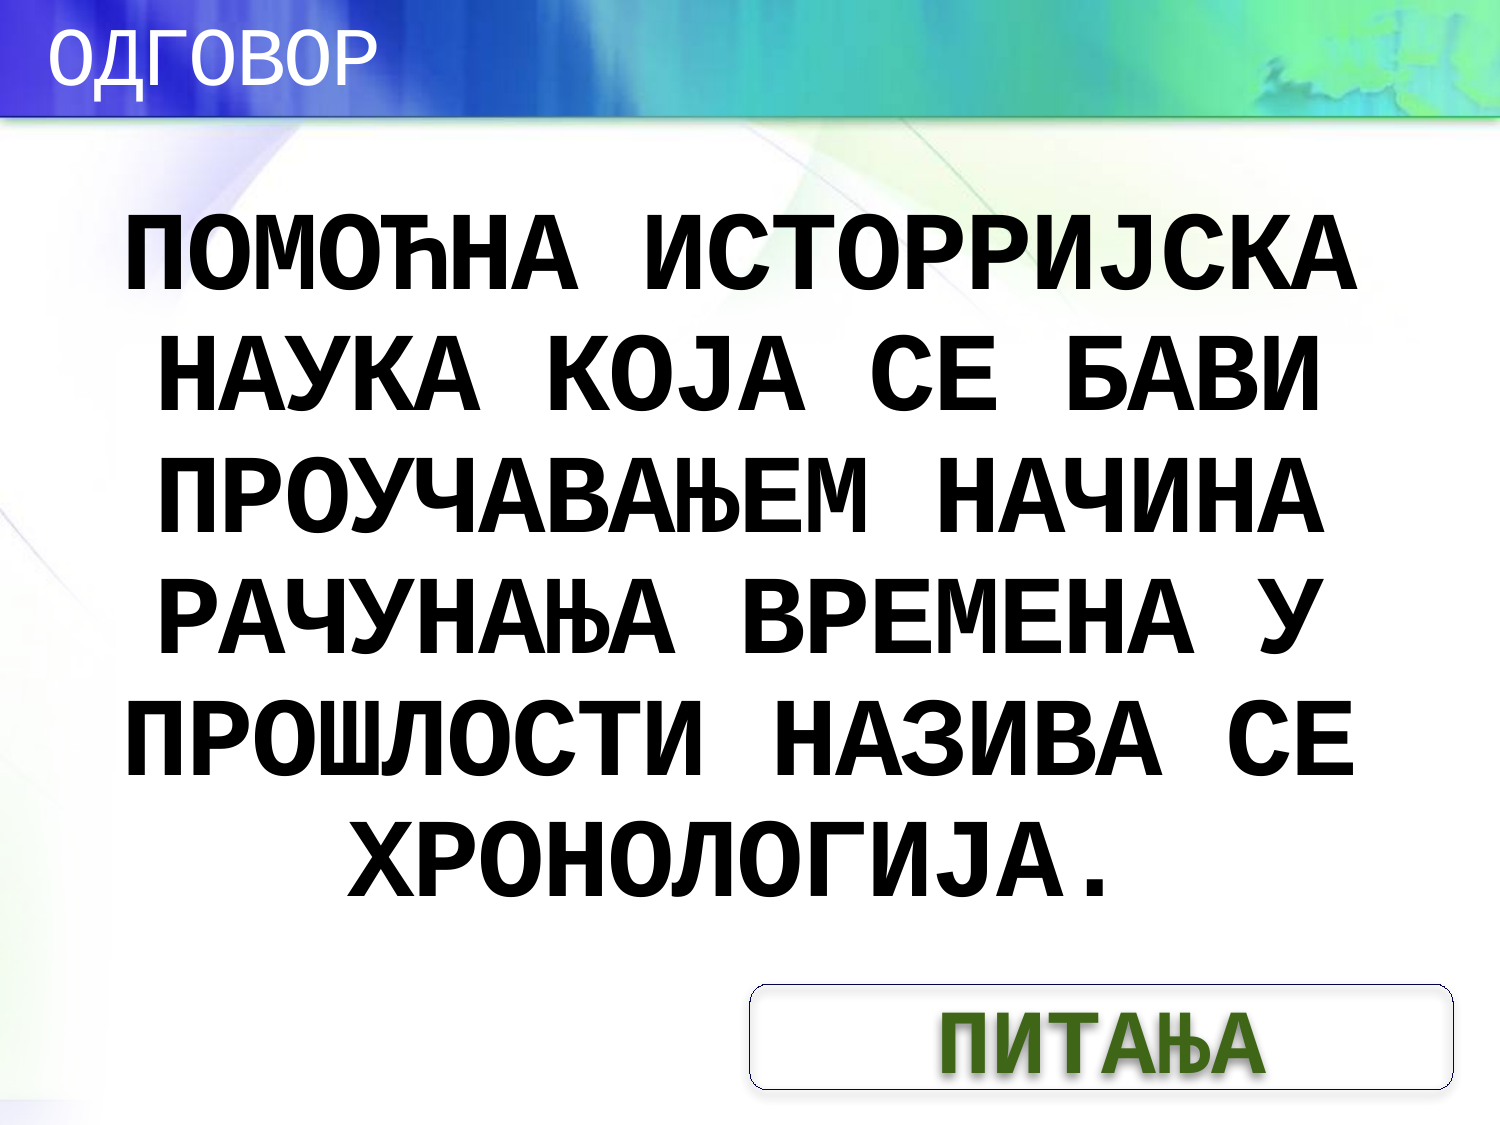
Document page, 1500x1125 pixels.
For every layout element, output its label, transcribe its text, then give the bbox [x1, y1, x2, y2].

title ПОМОЋНА ИСТОРРИЈСКА НАУКА КОЈА СЕ БАВИ ПРОУЧАВАЊЕМ НАЧИНА РАЧУНАЊА ВРЕМЕНА У ПРОШЛОСТИ НАЗИВА СЕ ХРОНОЛОГИЈА. [70, 433, 1407, 680]
picture [0, 0, 1500, 1125]
text_box ПИТАЊА [749, 984, 1454, 1090]
text_box ОДГОВОР [46, 0, 774, 118]
